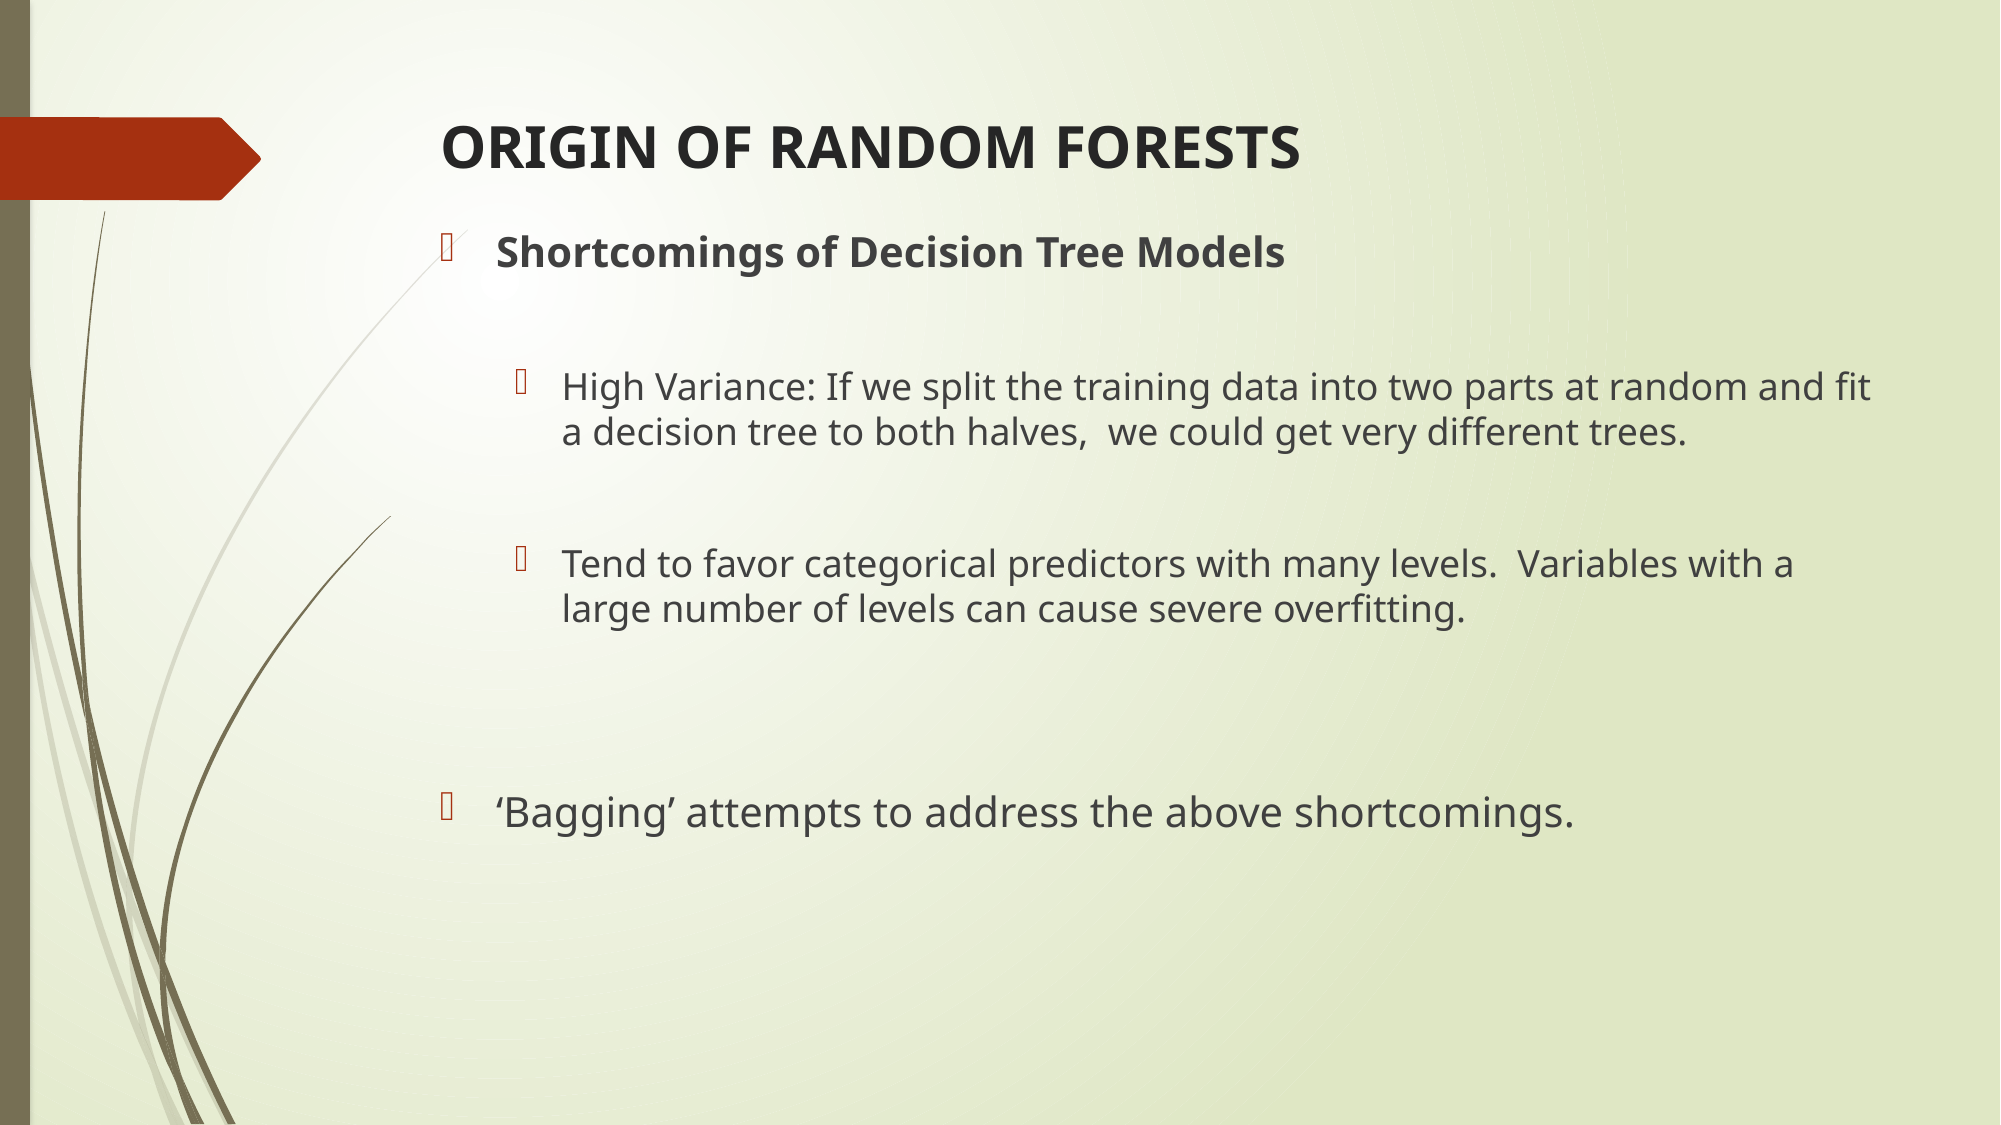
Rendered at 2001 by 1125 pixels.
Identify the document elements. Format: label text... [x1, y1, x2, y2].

list Shortcomings of Decision Tree Models High Variance: If we split the training data into two parts at random and fit a decision tree to both halves, we could get very different trees. Tend to favor categorical predictors with many levels. Variables with a large number of levels can cause severe overfitting. ‘Bagging’ attempts to address the above shortcomings. [424, 218, 1888, 970]
title ORIGIN OF RANDOM FORESTS [425, 102, 1888, 218]
